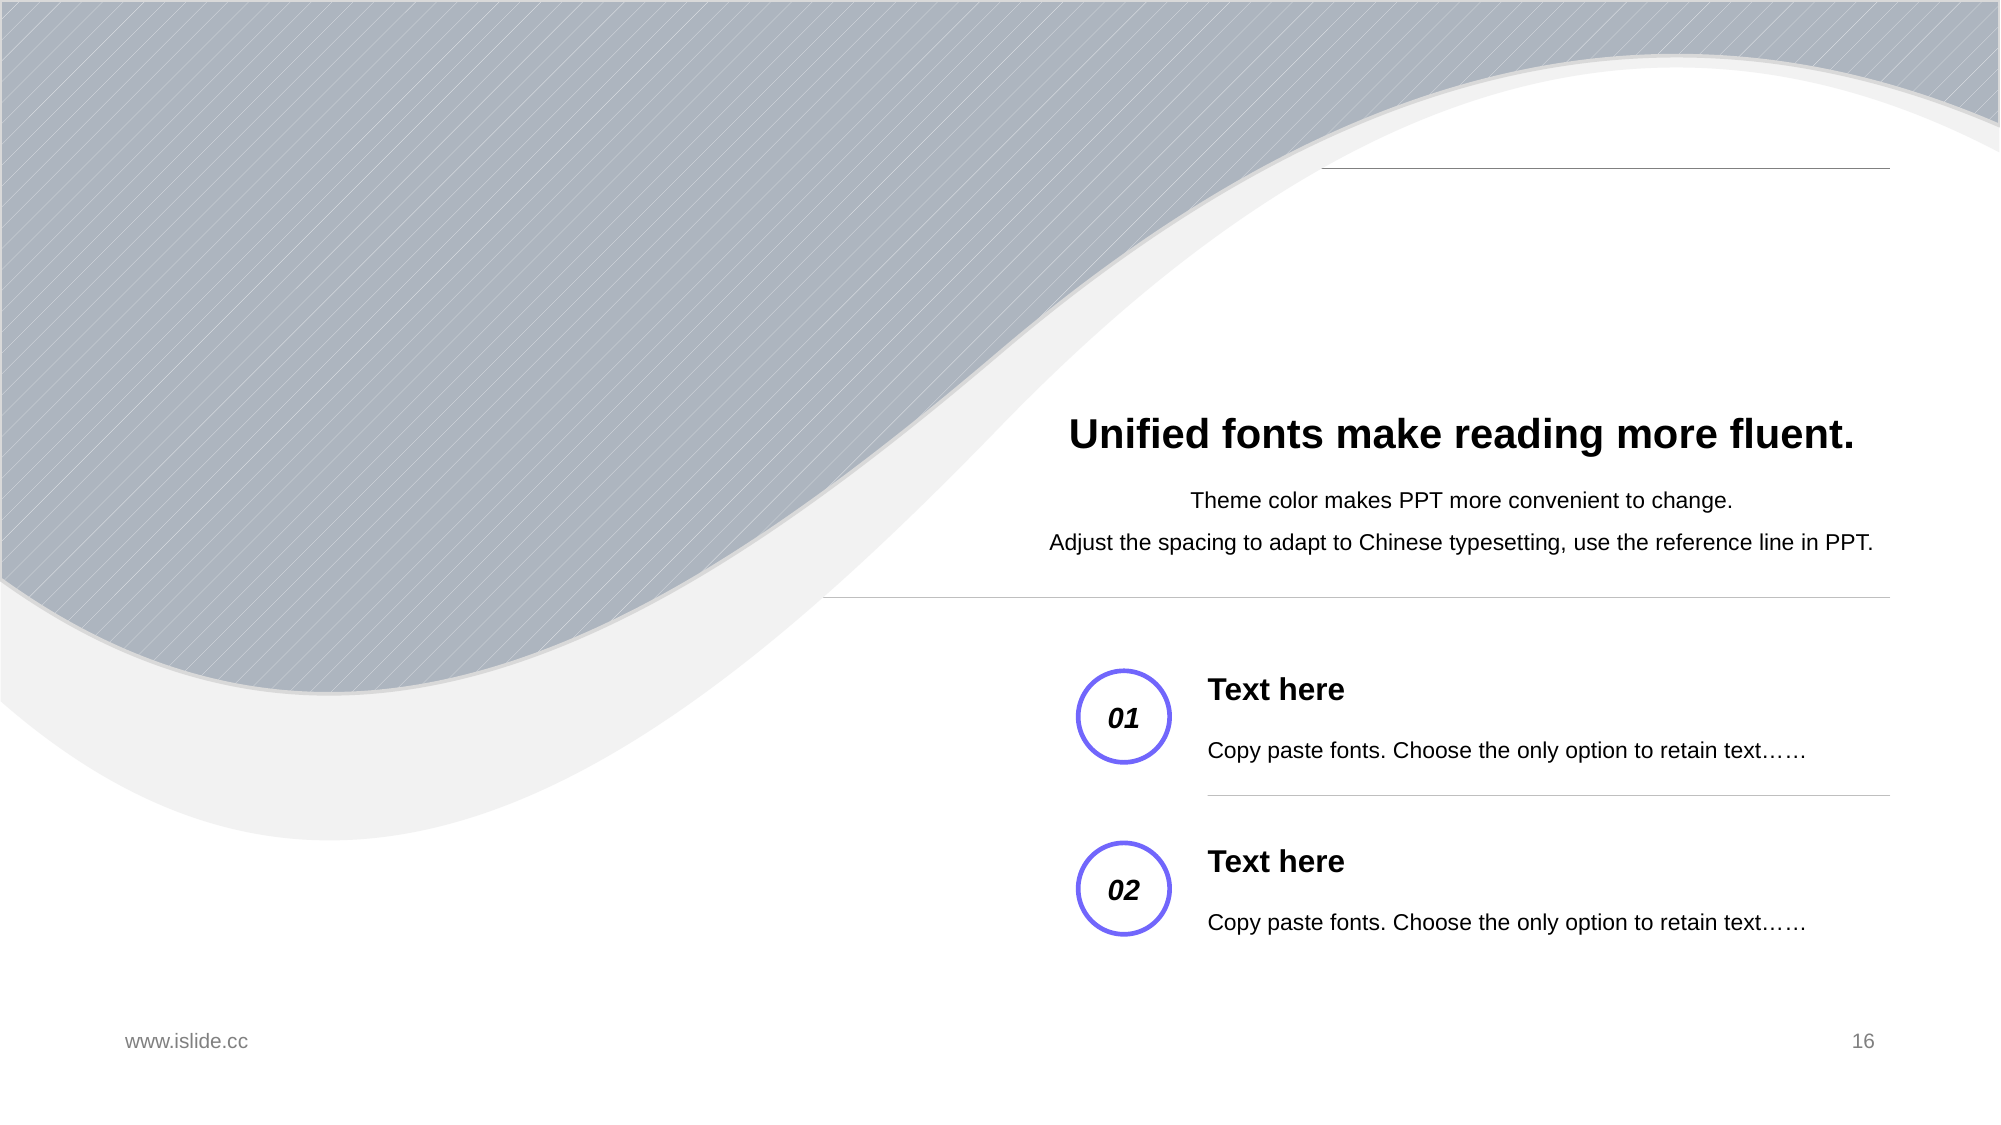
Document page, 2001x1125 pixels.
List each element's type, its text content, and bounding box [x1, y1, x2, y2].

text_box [0, 0, 2000, 956]
slide_number 16 [1412, 1023, 1890, 1058]
footer www.islide.cc [109, 1023, 790, 1058]
